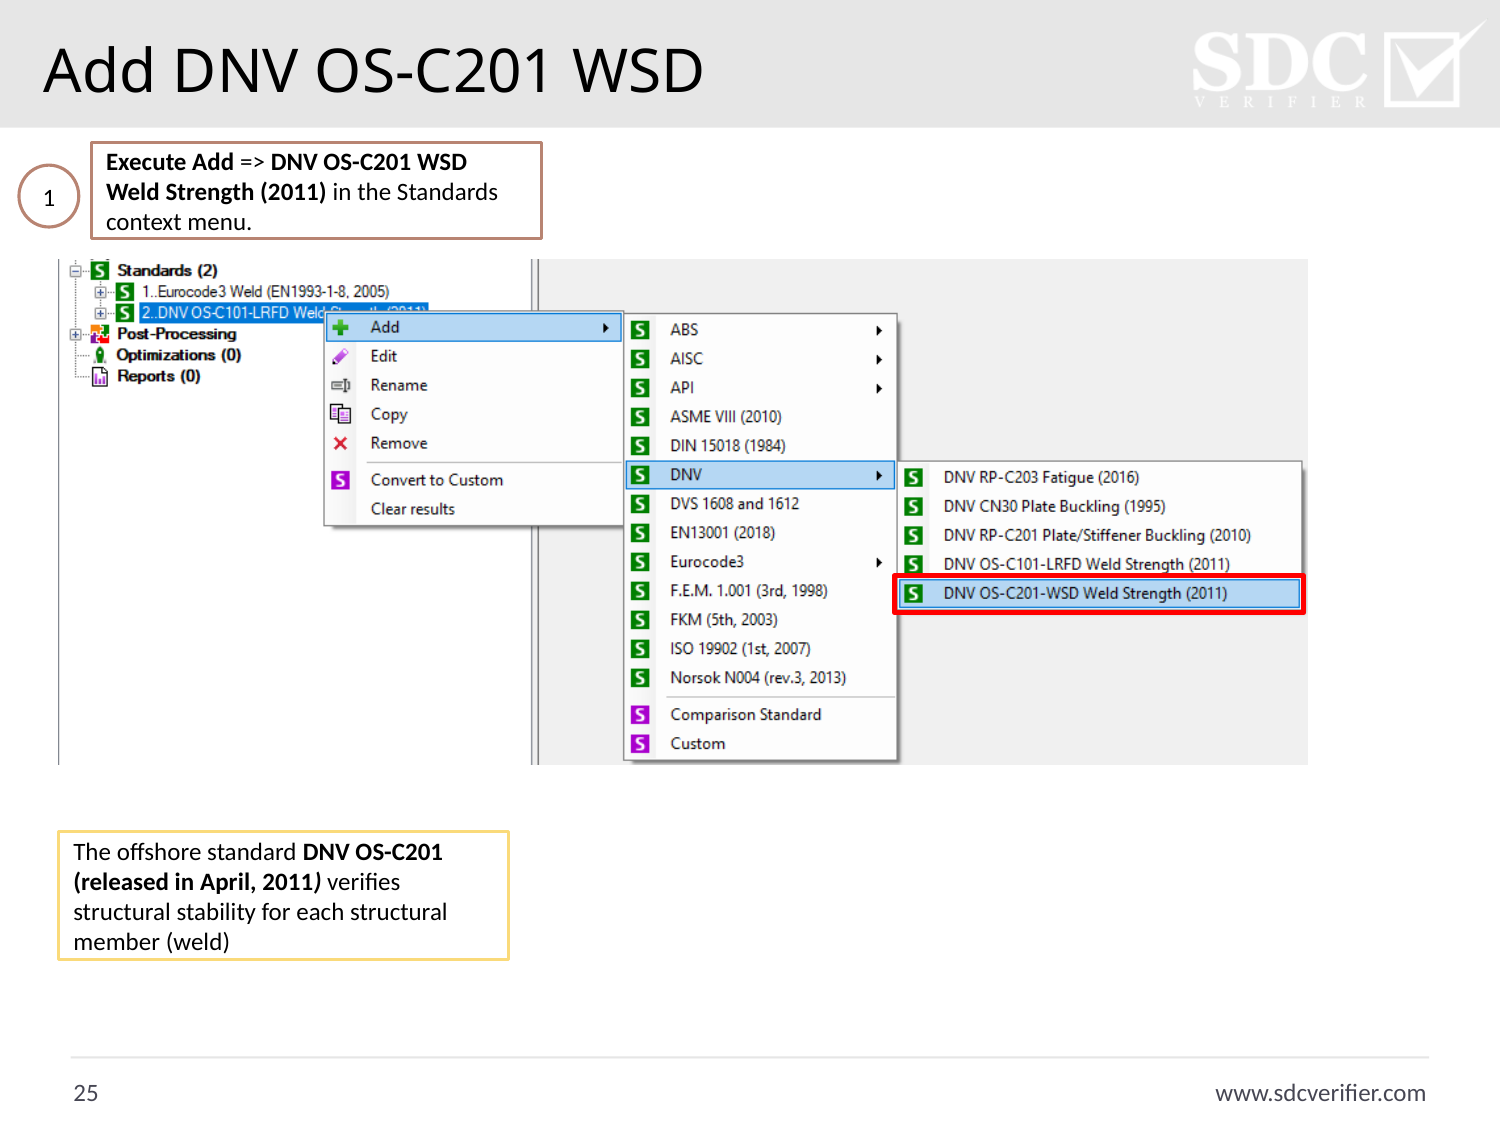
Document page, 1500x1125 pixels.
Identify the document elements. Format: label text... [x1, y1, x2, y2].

title Add DNV OS-C201 WSD [29, 24, 1478, 113]
footer www.sdcverifier.com [1200, 1072, 1443, 1111]
text_box 1 [17, 163, 81, 229]
slide_number 25 [58, 1073, 163, 1109]
text_box The offshore standard DNV OS-C201 (released in April, 2011) verifies structural stability for each structural member (weld) [57, 830, 510, 961]
text_box Execute Add => DNV OS-C201 WSD Weld Strength (2011) in the Standards context menu. [90, 141, 543, 240]
picture [0, 0, 1500, 1125]
